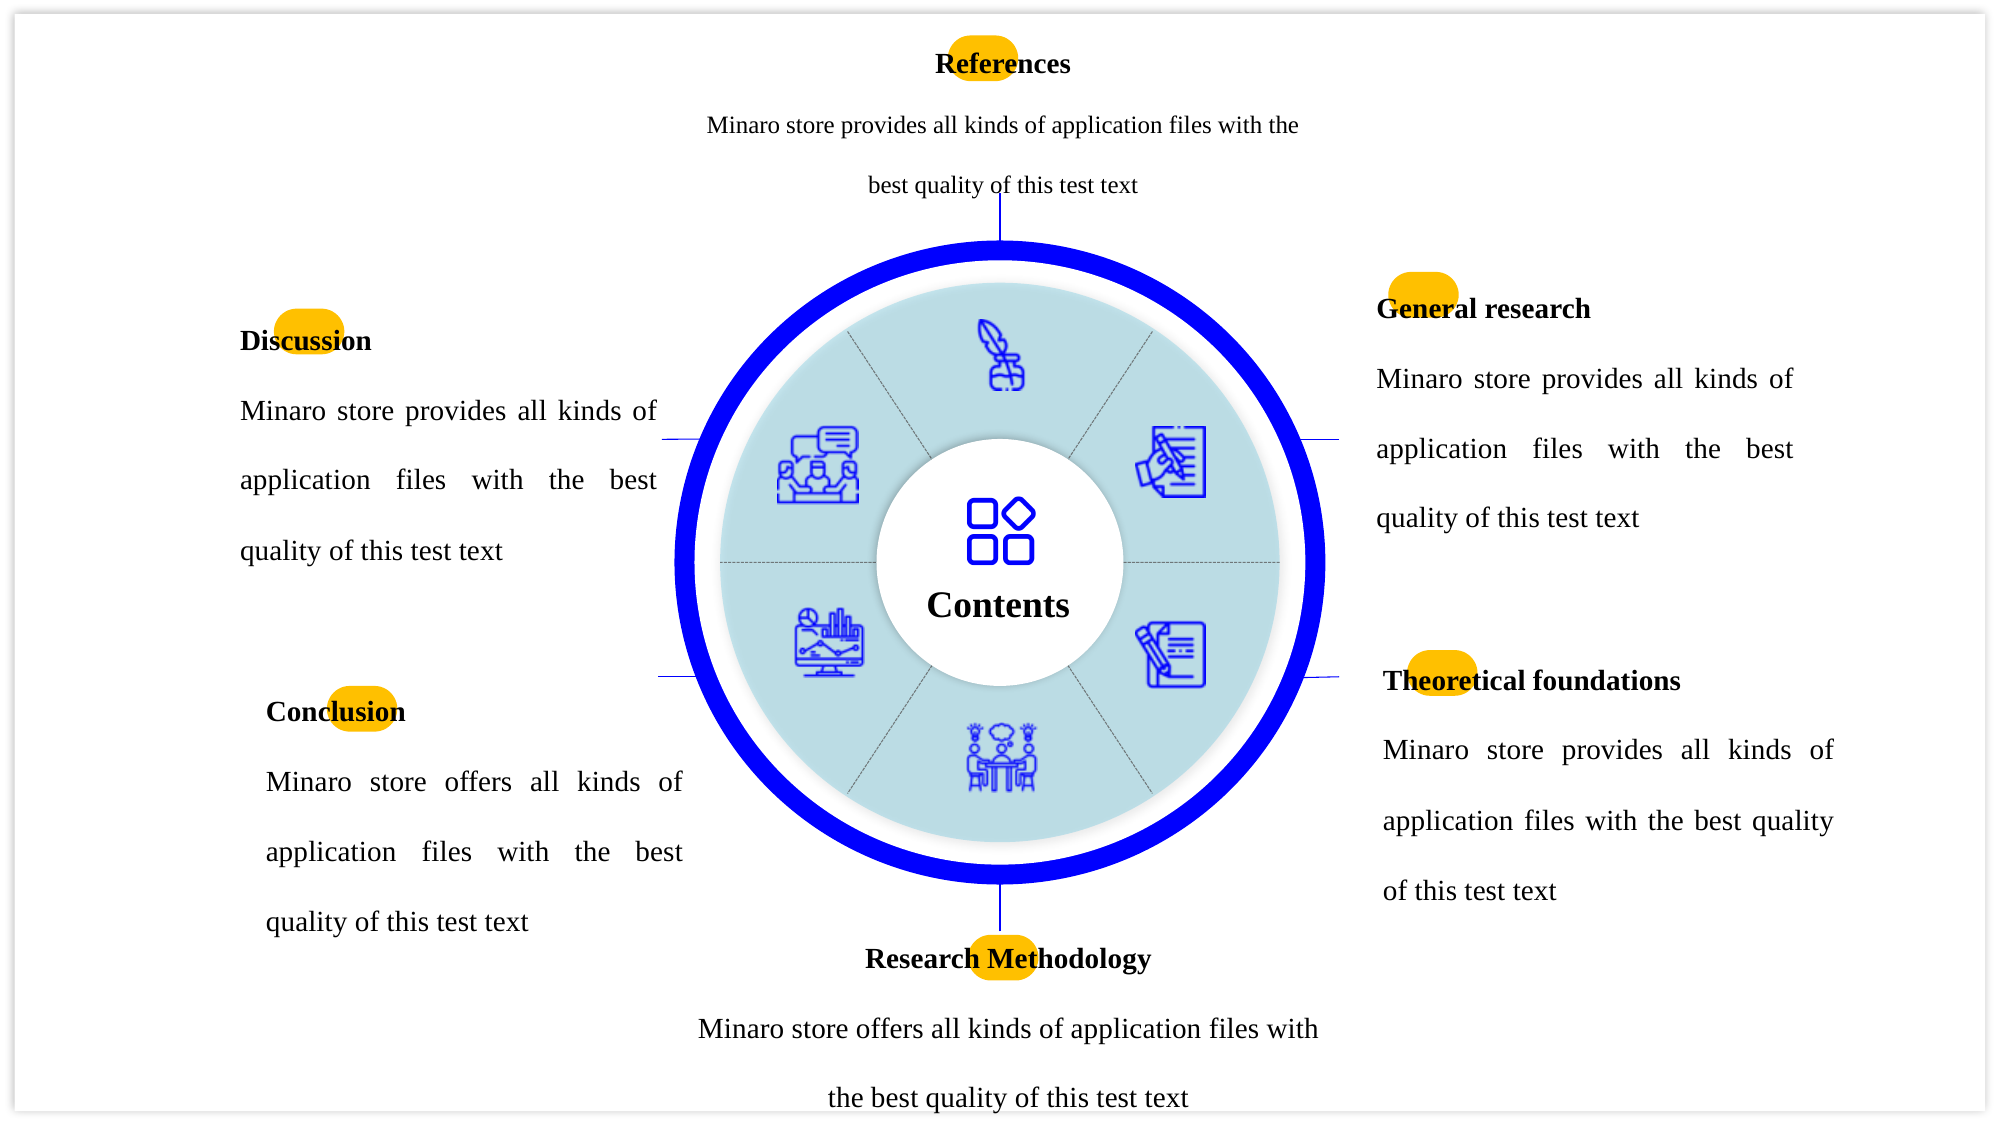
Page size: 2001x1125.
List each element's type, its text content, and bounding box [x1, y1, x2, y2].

text_box References Minaro store provides all kinds of application files with the best quality of this test text [672, 1, 1334, 207]
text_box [911, 493, 1090, 634]
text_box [720, 282, 1280, 843]
text_box Theoretical foundations Minaro store provides all kinds of application files with the best quality of this test text [1368, 618, 1850, 914]
text_box Conclusion Minaro store offers all kinds of application files with the best quality of this test text [251, 650, 699, 945]
text_box Discussion Minaro store provides all kinds of application files with the best quality of this test text [225, 278, 673, 574]
text_box General research Minaro store provides all kinds of application files with the best quality of this test text [1361, 246, 1809, 542]
text_box Research Methodology Minaro store offers all kinds of application files with the best quality of this test text [678, 896, 1340, 1122]
